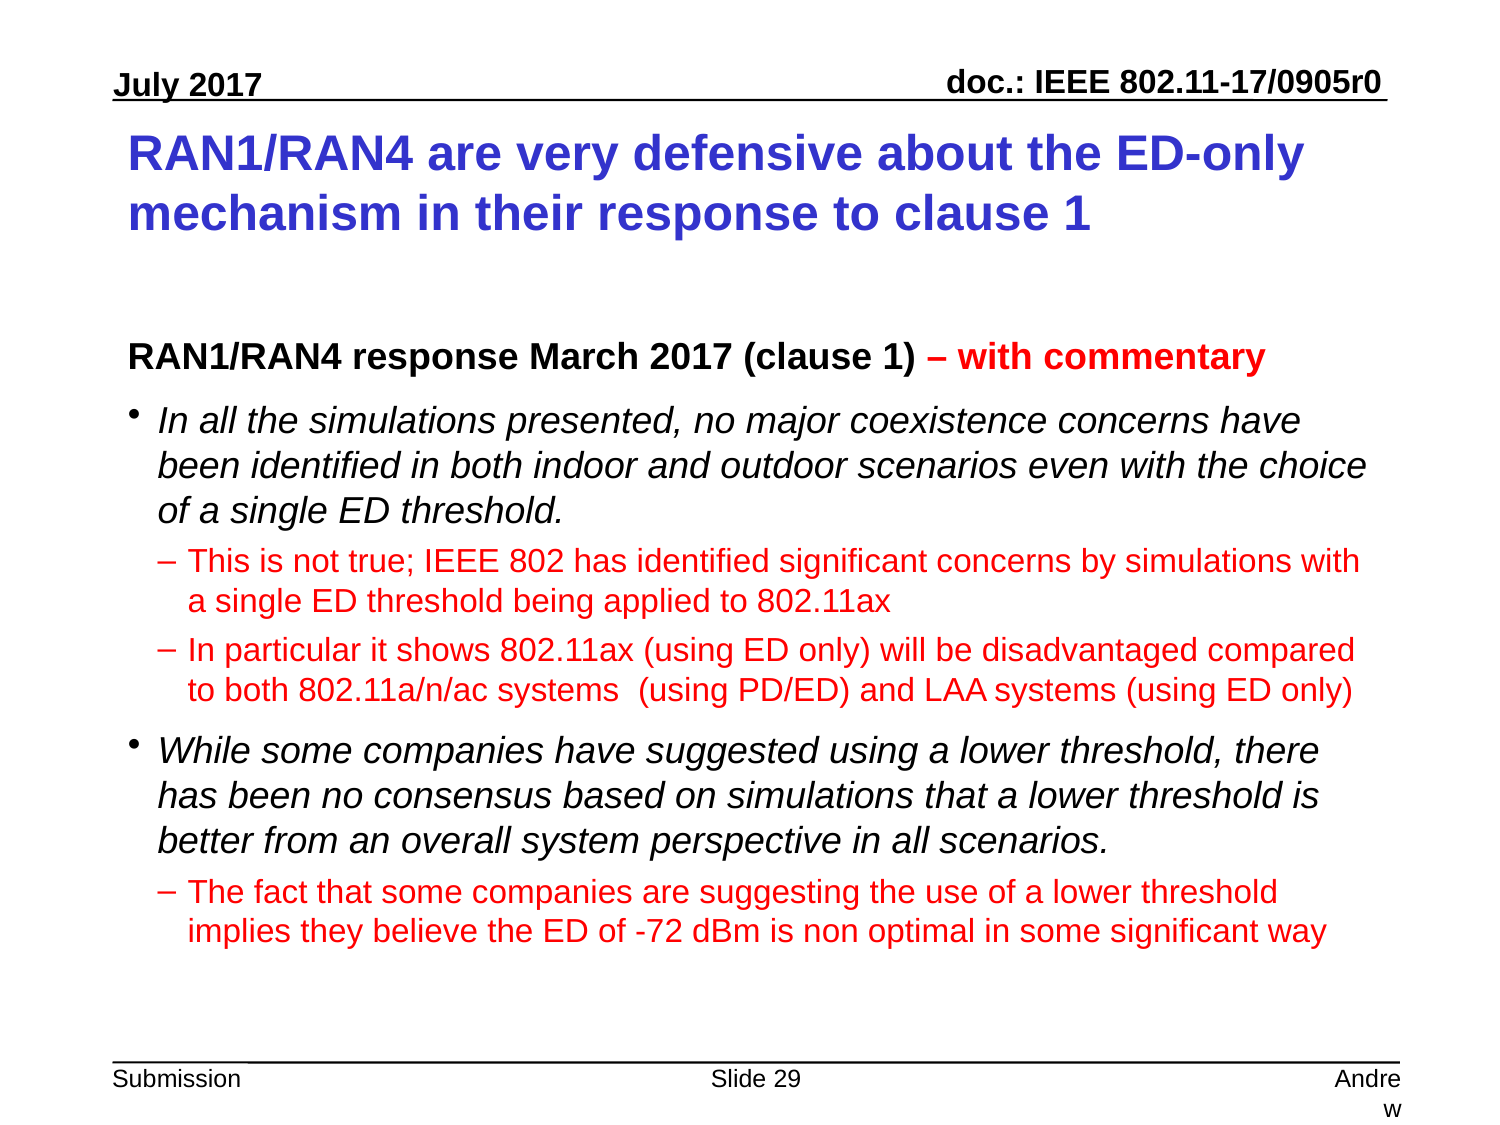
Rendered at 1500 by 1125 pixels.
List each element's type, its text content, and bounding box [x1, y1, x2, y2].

title RAN1/RAN4 are very defensive about the ED-only mechanism in their response to clause 1 [112, 112, 1388, 288]
footer Andrew Myles, Cisco [1320, 1061, 1402, 1093]
list RAN1/RAN4 response March 2017 (clause 1) – with commentary In all the simulations presented, no major coexistence concerns have been identified in both indoor and outdoor scenarios even with the choice of a single ED threshold. This is not true; IEEE 802 has identified significant concerns by simulations with a single ED threshold being applied to 802.11ax In particular it shows 802.11ax (using ED only) will be disadvantaged compared to both 802.11a/n/ac systems (using PD/ED) and LAA systems (using ED only) While some companies have suggested using a lower threshold, there has been no consensus based on simulations that a lower threshold is better from an overall system perspective in all scenarios. The fact that some companies are suggesting the use of a lower threshold implies they believe the ED of -72 dBm is non optimal in some significant way [112, 324, 1388, 1000]
slide_number Slide 29 [709, 1061, 803, 1093]
